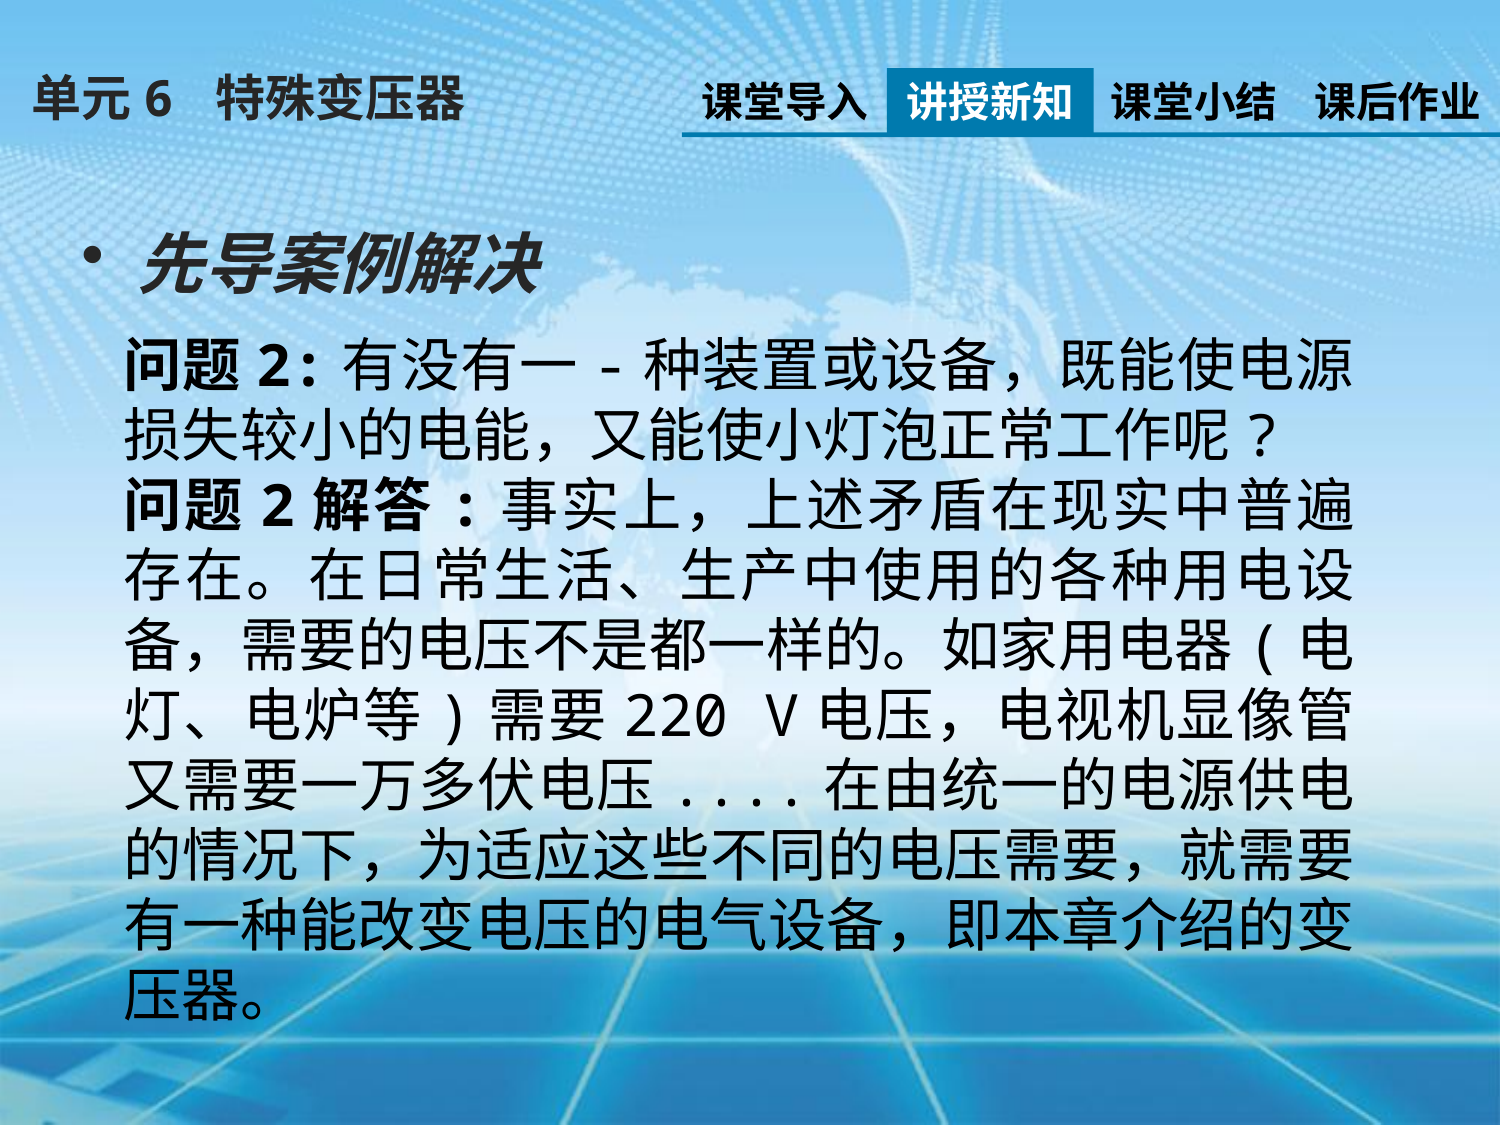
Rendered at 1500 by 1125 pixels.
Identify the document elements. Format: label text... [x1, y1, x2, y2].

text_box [16, 59, 1500, 135]
text_box 问题2:有没有一-种装置或设备，既能使电源损失较小的电能，又能使小灯泡正常工作呢? 问题2解答:事实上，上述矛盾在现实中普遍存在。在日常生活、生产中使用的各种用电设备，需要的电压不是都一样的。如家用电器(电灯、电炉等)需要220 V电压，电视机显像管又需要一万多伏电压....在由统一的电源供电的情况下，为适应这些不同的电压需要，就需要有一种能改变电压的电气设备，即本章介绍的变压器。 [108, 320, 1370, 1036]
picture [0, 0, 1500, 1125]
text_box 先导案例解决 [66, 214, 1417, 321]
